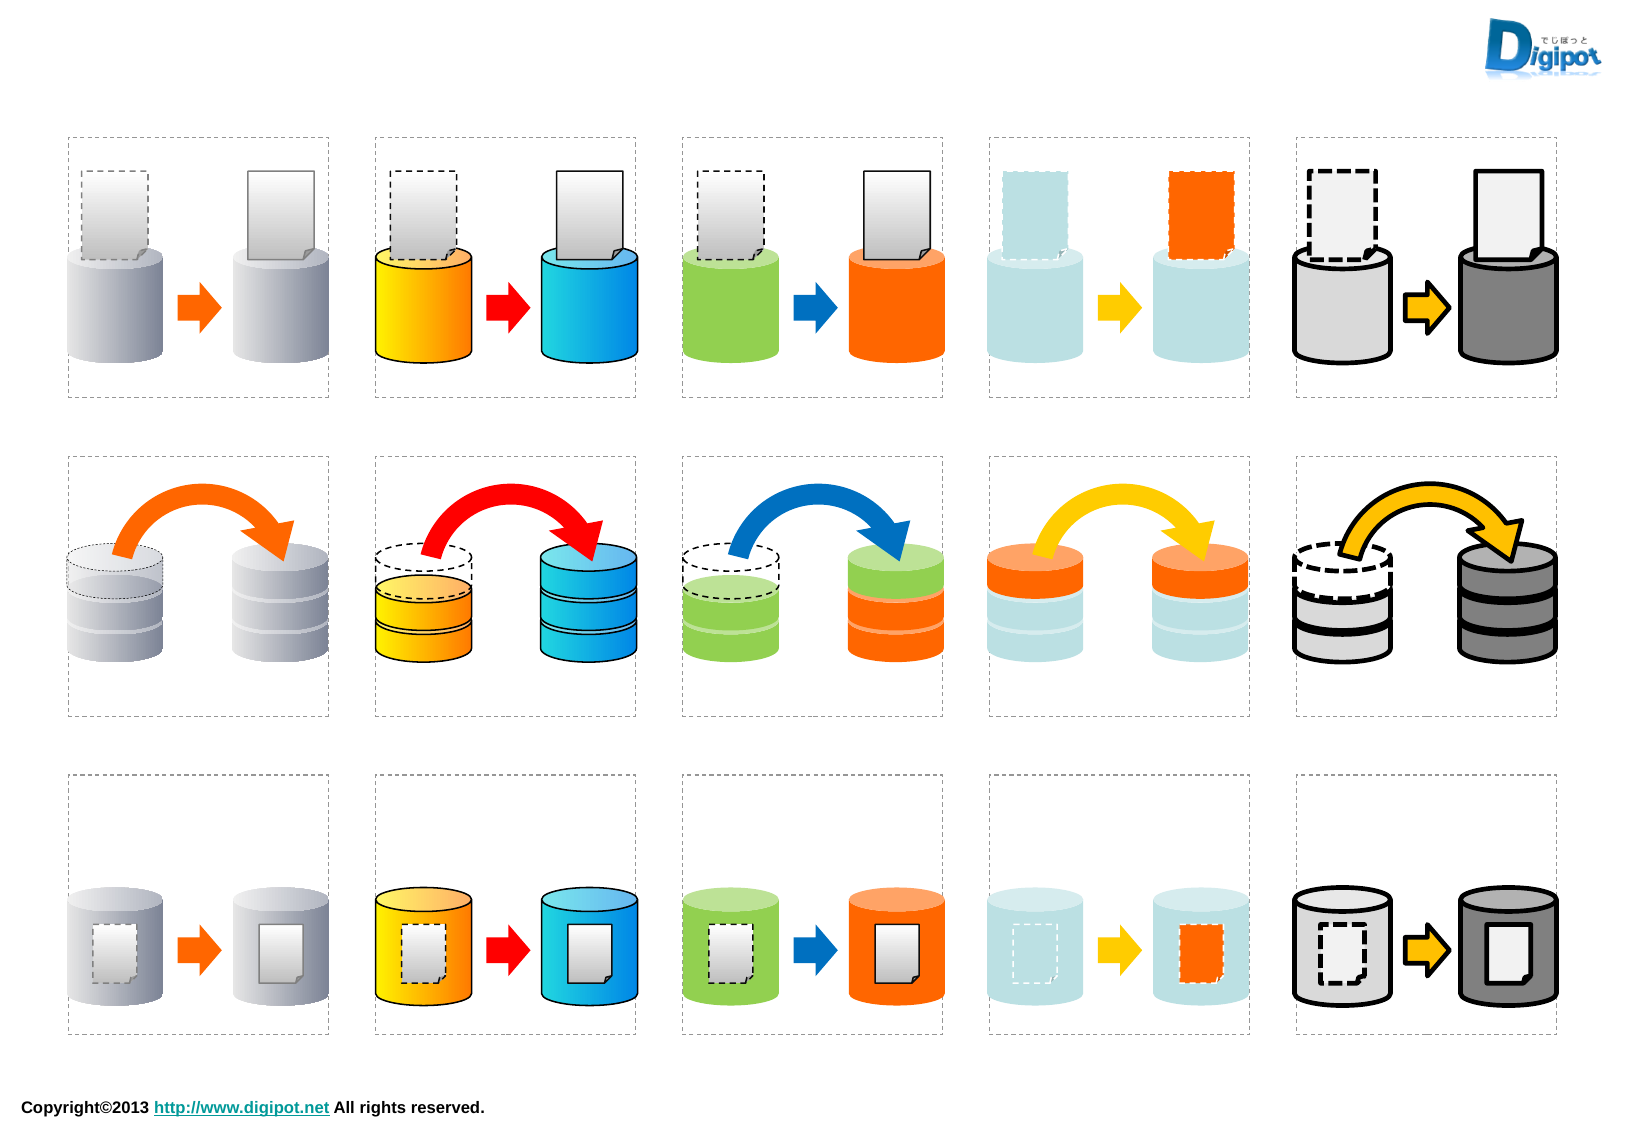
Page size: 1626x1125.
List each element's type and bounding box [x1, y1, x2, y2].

text_box [987, 887, 1084, 1006]
text_box [375, 248, 472, 364]
text_box [66, 887, 163, 1006]
text_box [848, 887, 945, 1006]
text_box [375, 555, 472, 599]
text_box [987, 619, 1084, 663]
text_box [1097, 924, 1143, 977]
text_box [111, 483, 295, 562]
text_box [1002, 171, 1069, 260]
text_box [1294, 887, 1391, 1006]
text_box [540, 543, 637, 599]
text_box [375, 887, 472, 1006]
text_box [1168, 171, 1235, 260]
text_box [486, 281, 531, 334]
text_box [697, 171, 764, 260]
text_box [231, 619, 328, 663]
text_box [232, 887, 329, 1006]
text_box [375, 587, 472, 631]
text_box [540, 587, 637, 631]
text_box [231, 543, 328, 599]
text_box [66, 588, 163, 631]
text_box [987, 555, 1084, 599]
text_box [1405, 281, 1450, 334]
text_box [541, 248, 638, 364]
text_box [1320, 924, 1365, 984]
text_box [1459, 543, 1556, 599]
text_box [1294, 549, 1391, 599]
text_box [1294, 248, 1391, 364]
text_box [259, 924, 304, 984]
text_box [987, 588, 1084, 631]
text_box [390, 171, 457, 260]
picture [1485, 18, 1602, 82]
text_box [556, 171, 623, 260]
text_box [66, 248, 163, 364]
text_box [1032, 483, 1215, 562]
text_box [875, 924, 920, 984]
text_box [567, 924, 612, 984]
text_box [847, 619, 944, 663]
text_box [863, 171, 931, 260]
text_box [793, 281, 838, 334]
text_box [81, 171, 148, 260]
text_box [247, 171, 315, 260]
text_box [92, 924, 137, 984]
text_box [401, 924, 446, 984]
text_box [848, 248, 945, 364]
text_box [540, 619, 637, 663]
text_box [1153, 248, 1250, 364]
text_box [708, 924, 753, 984]
text_box [1294, 619, 1391, 663]
text_box [682, 248, 779, 364]
text_box [420, 483, 604, 562]
text_box [1405, 924, 1450, 977]
text_box [1460, 887, 1557, 1006]
text_box [1013, 924, 1058, 984]
text_box [727, 483, 911, 562]
text_box [1309, 171, 1376, 260]
text_box [1179, 924, 1224, 984]
text_box [682, 619, 779, 663]
text_box [682, 588, 779, 631]
text_box [232, 248, 329, 364]
text_box [541, 887, 638, 1006]
text_box [1475, 171, 1542, 260]
text_box [682, 887, 779, 1006]
text_box [177, 281, 222, 334]
text_box [231, 588, 328, 631]
text_box [682, 555, 779, 599]
text_box [1486, 924, 1531, 984]
text_box [1294, 587, 1391, 631]
text_box [1152, 619, 1249, 663]
text_box [987, 248, 1084, 364]
text_box [1097, 281, 1143, 334]
text_box [1339, 483, 1522, 562]
text_box [1460, 248, 1557, 364]
text_box [486, 924, 531, 977]
text_box [847, 543, 944, 599]
text_box [375, 619, 472, 663]
text_box [66, 619, 163, 663]
text_box [793, 924, 838, 977]
text_box [847, 588, 944, 631]
text_box [1153, 887, 1250, 1006]
text_box [1459, 619, 1556, 663]
text_box [1152, 543, 1249, 599]
text_box [66, 555, 163, 599]
text_box [177, 924, 222, 977]
text_box [1152, 588, 1249, 631]
text_box [1459, 587, 1556, 631]
